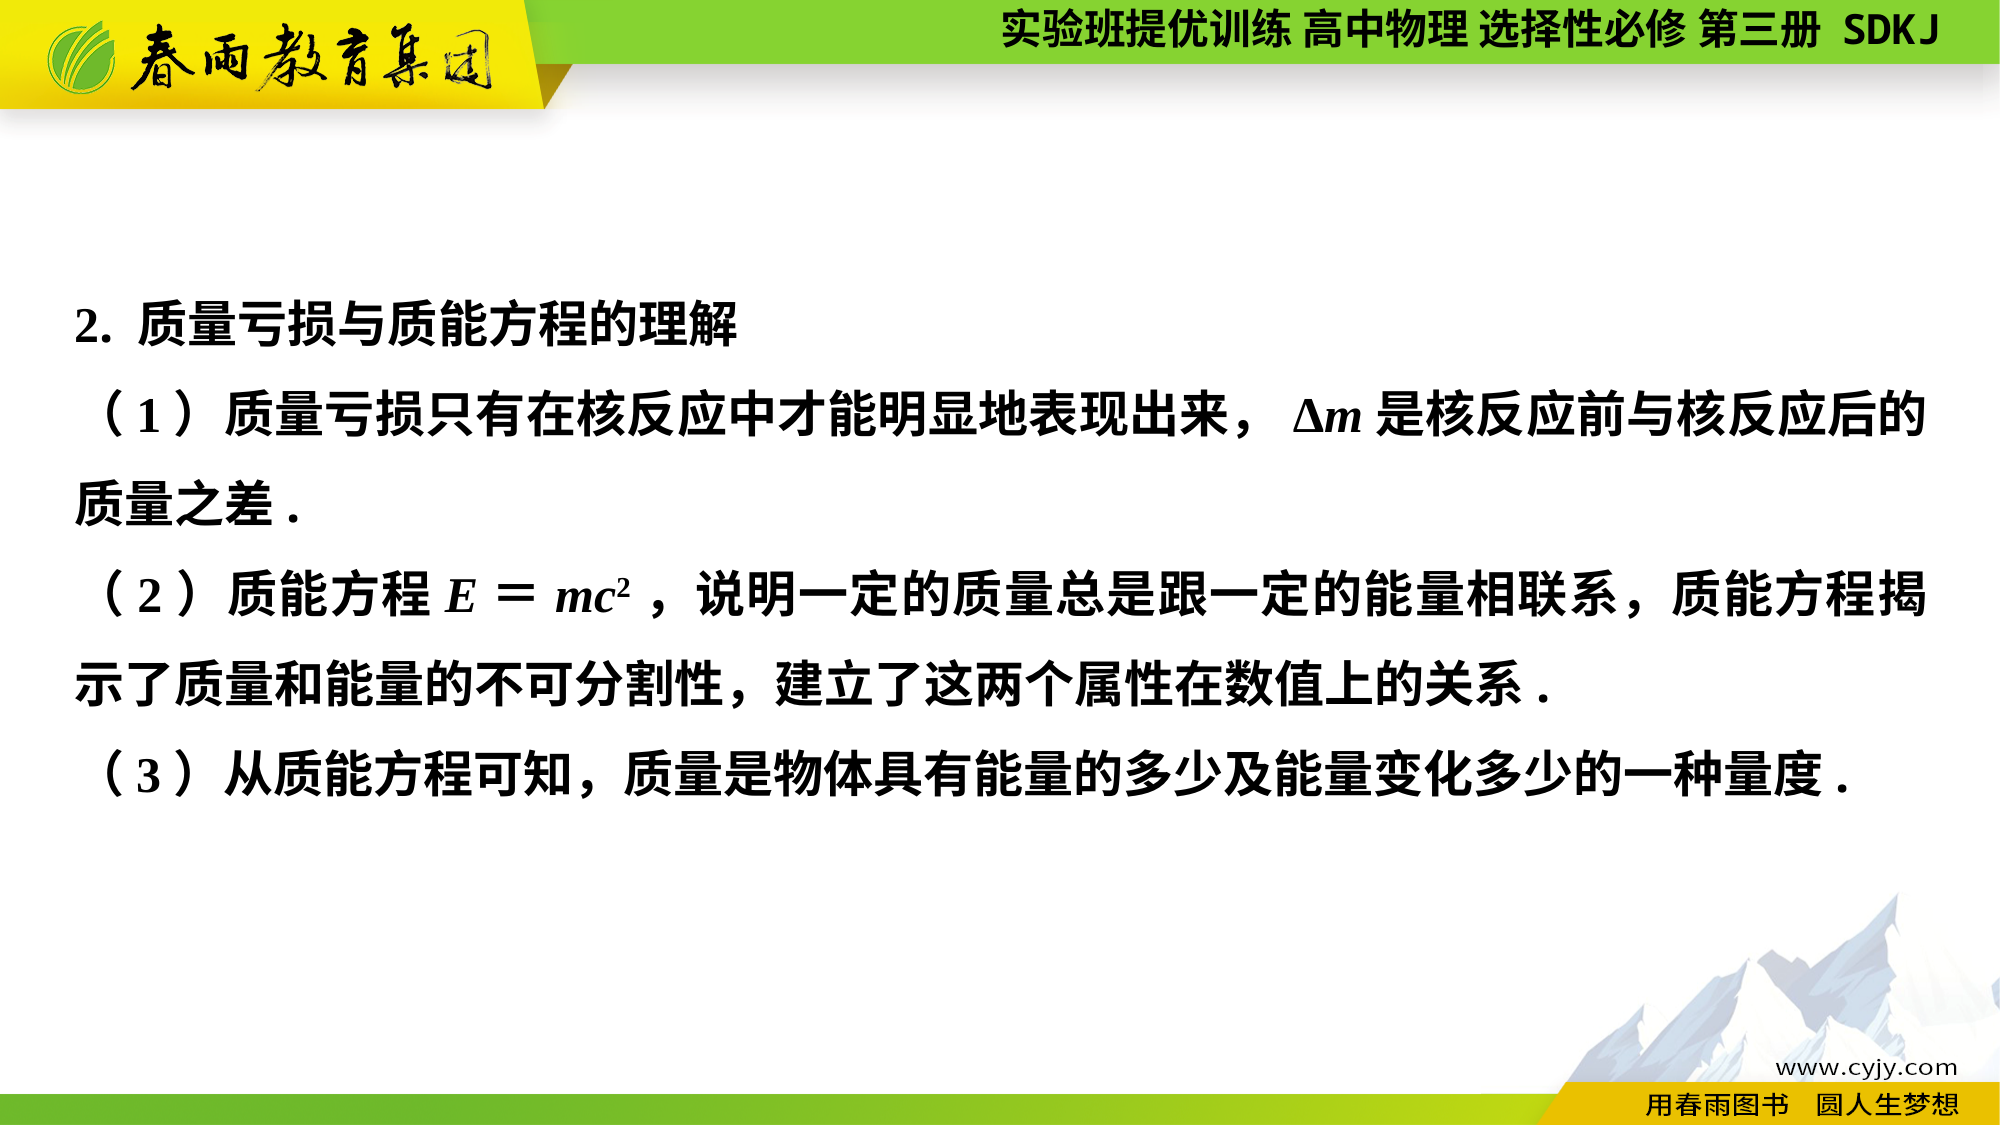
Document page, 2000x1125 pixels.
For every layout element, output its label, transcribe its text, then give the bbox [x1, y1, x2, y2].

picture [0, 0, 2000, 1125]
list 2. 质量亏损与质能方程的理解 （1）质量亏损只有在核反应中才能明显地表现出来，Δm是核反应前与核反应后的质量之差. （2）质能方程E＝mc2，说明一定的质量总是跟一定的能量相联系，质能方程揭示了质量和能量的不可分割性，建立了这两个属性在数值上的关系. （3）从质能方程可知，质量是物体具有能量的多少及能量变化多少的一种量度. [59, 255, 1944, 805]
